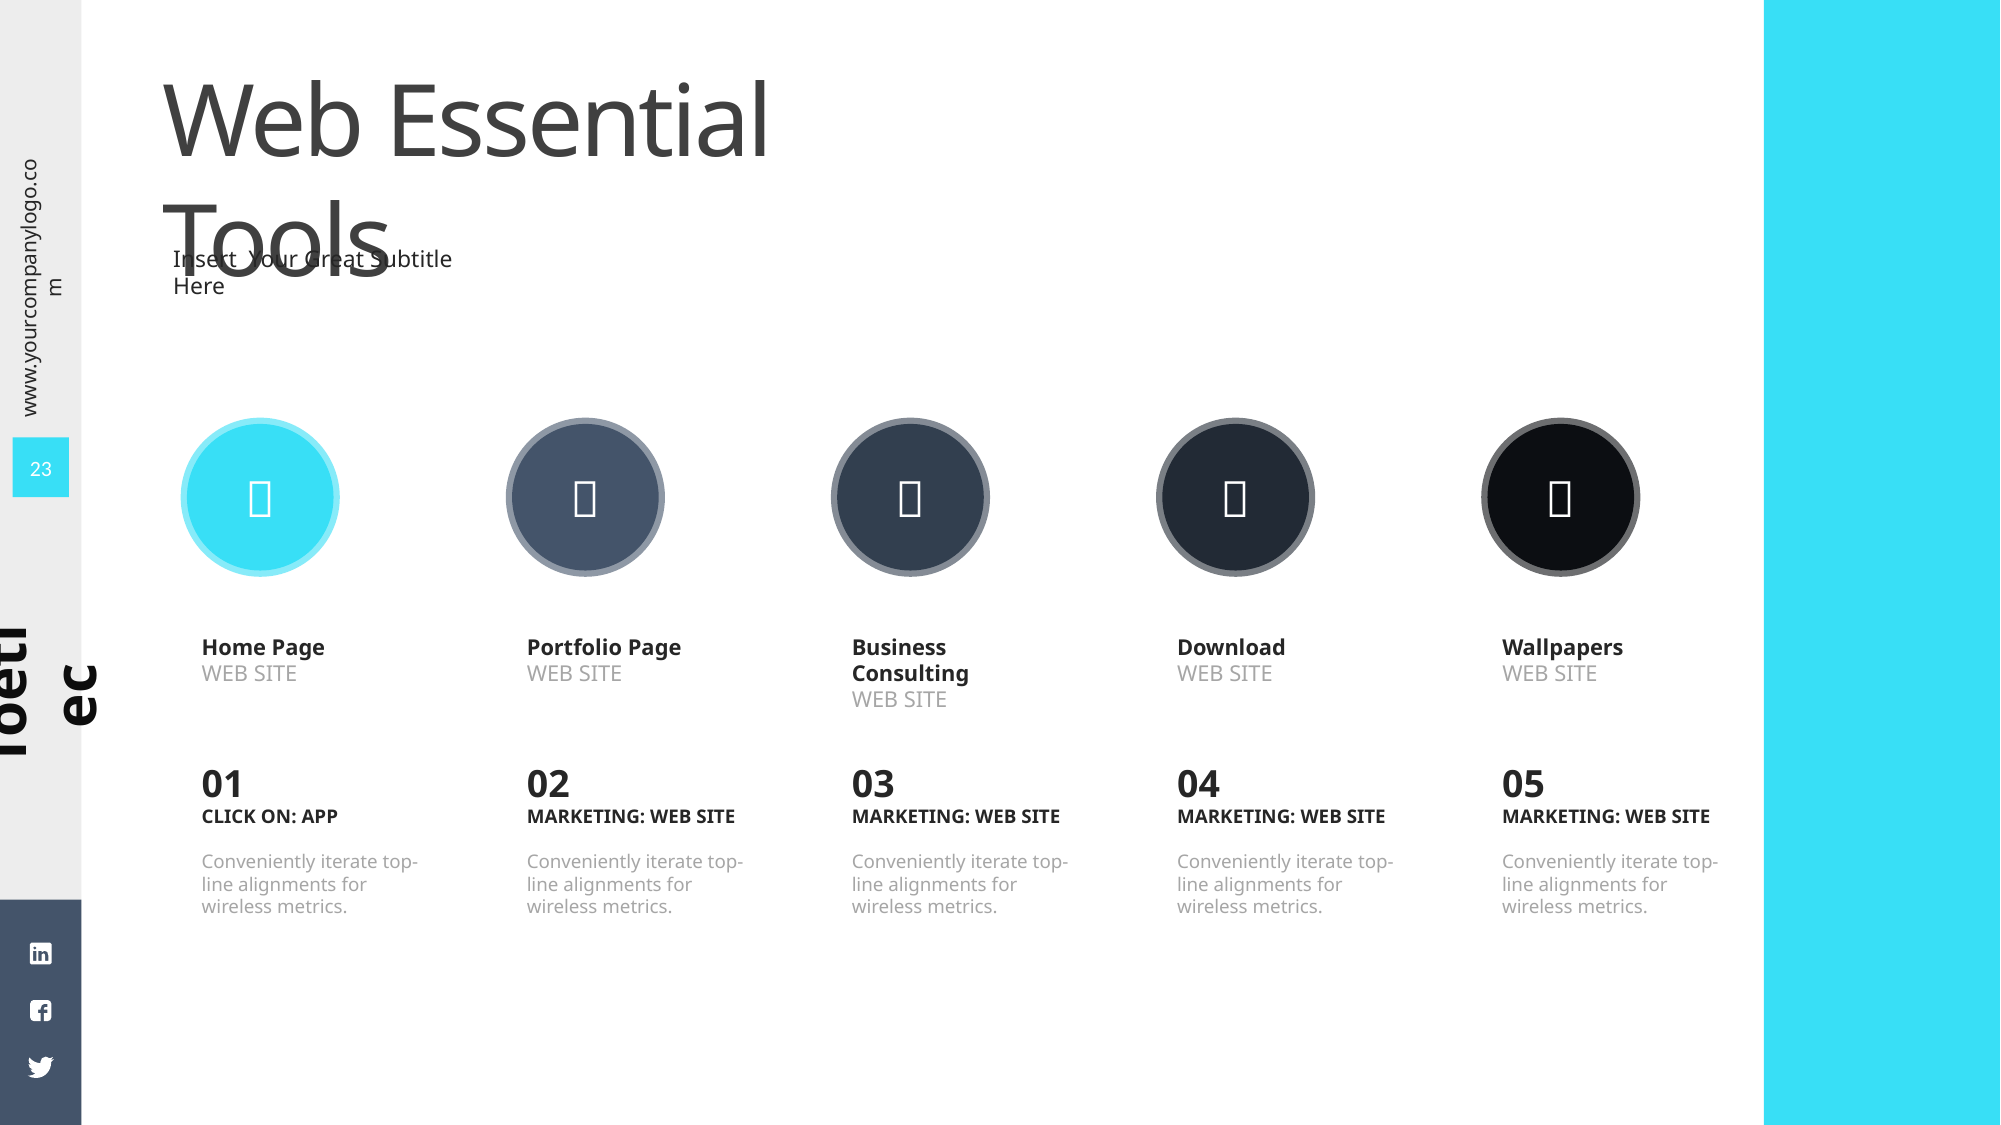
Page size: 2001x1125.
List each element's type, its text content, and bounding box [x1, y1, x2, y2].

text_box Home Page WEB SITE [186, 626, 416, 694]
text_box Web Essential Tools [147, 116, 1028, 236]
text_box  [185, 422, 335, 572]
text_box  [836, 422, 985, 572]
text_box Portfolio Page WEB SITE [512, 626, 741, 694]
text_box 02 MARKETING: WEB SITE Conveniently iterate top-line alignments for wireless metrics. [512, 752, 766, 926]
text_box Business Consulting WEB SITE [837, 626, 1066, 720]
text_box  [511, 422, 660, 572]
text_box  [1486, 422, 1636, 572]
text_box 01 CLICK ON: APP Conveniently iterate top-line alignments for wireless metrics. [186, 752, 441, 926]
text_box Download WEB SITE [1162, 626, 1391, 694]
slide_number 23 [12, 437, 69, 498]
text_box 05 MARKETING: WEB SITE Conveniently iterate top-line alignments for wireless metrics. [1487, 752, 1741, 926]
text_box 04 MARKETING: WEB SITE Conveniently iterate top-line alignments for wireless metrics. [1162, 752, 1416, 926]
text_box Insert Your Great Subtitle Here [158, 237, 512, 307]
text_box [1763, 0, 2000, 1125]
text_box  [1161, 422, 1310, 572]
text_box 03 MARKETING: WEB SITE Conveniently iterate top-line alignments for wireless metrics. [837, 752, 1091, 926]
text_box Wallpapers WEB SITE [1487, 626, 1717, 694]
